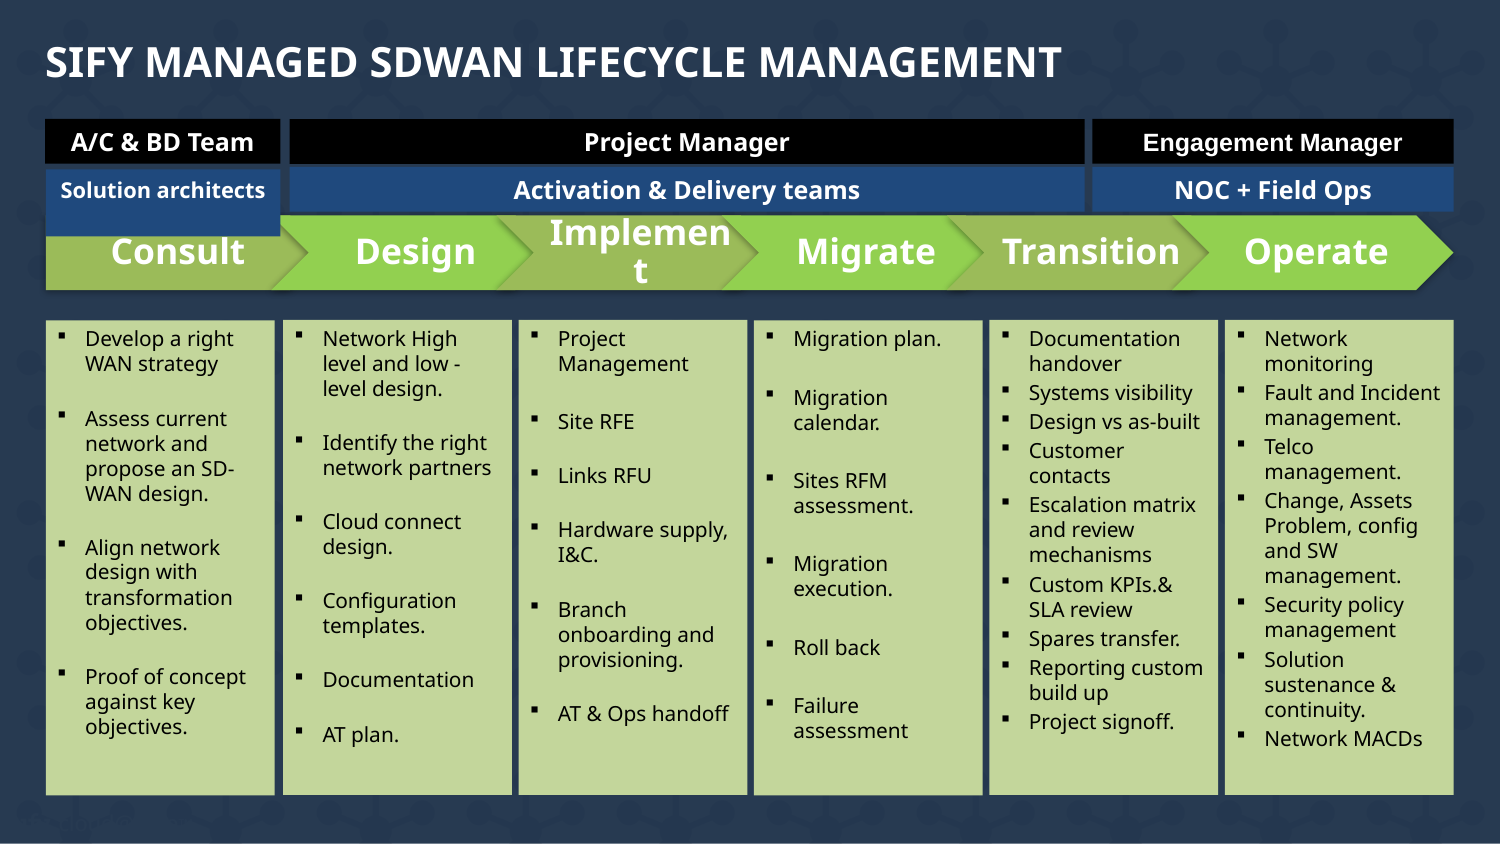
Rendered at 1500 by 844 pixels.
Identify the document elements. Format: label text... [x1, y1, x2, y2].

text_box Engagement Manager [1092, 118, 1454, 164]
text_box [45, 214, 1454, 291]
text_box Project Manager [289, 119, 1085, 164]
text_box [45, 319, 1454, 796]
text_box Solution architects [45, 169, 281, 214]
text_box A/C & BD Team [45, 118, 281, 164]
text_box Activation & Delivery teams [289, 166, 1085, 212]
text_box Sify managed SDWAN Lifecycle management [45, 28, 1439, 94]
text_box NOC + Field Ops [1092, 166, 1454, 212]
